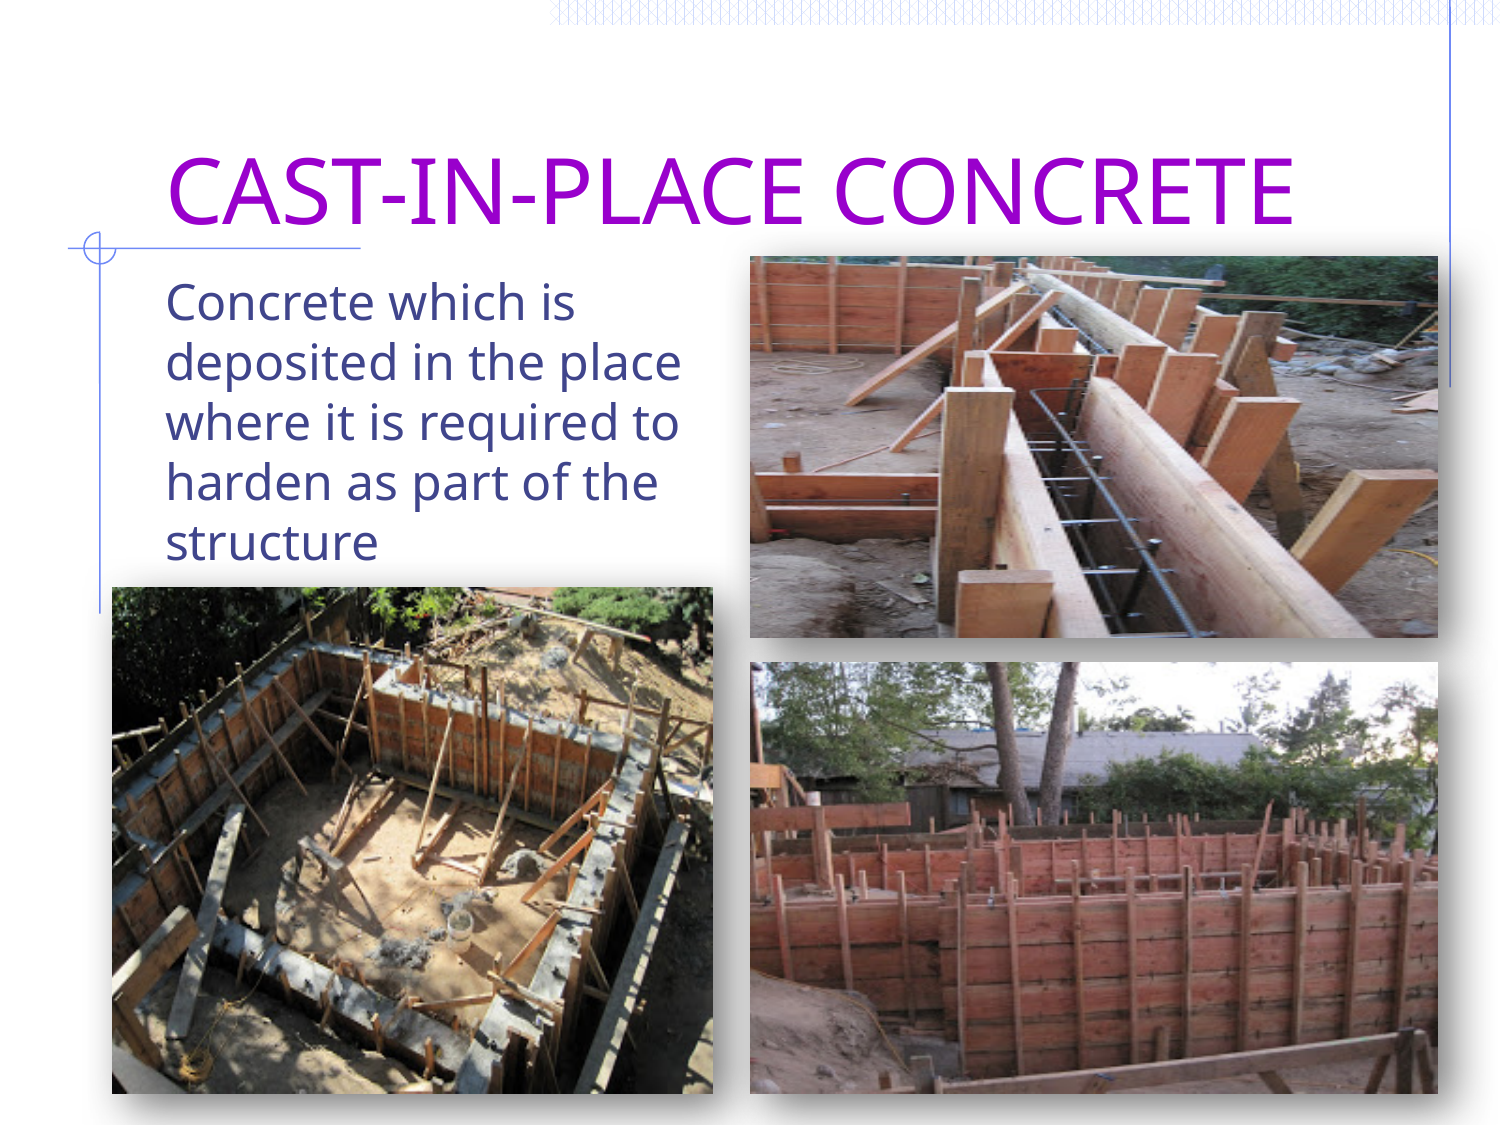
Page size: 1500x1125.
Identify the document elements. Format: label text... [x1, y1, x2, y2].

picture [112, 587, 713, 1094]
picture [749, 255, 1438, 638]
picture [749, 662, 1438, 1094]
list Concrete which is deposited in the place where it is required to harden as part of the structure [150, 262, 713, 571]
list CAST-IN-PLACE CONCRETE [150, 112, 1350, 250]
